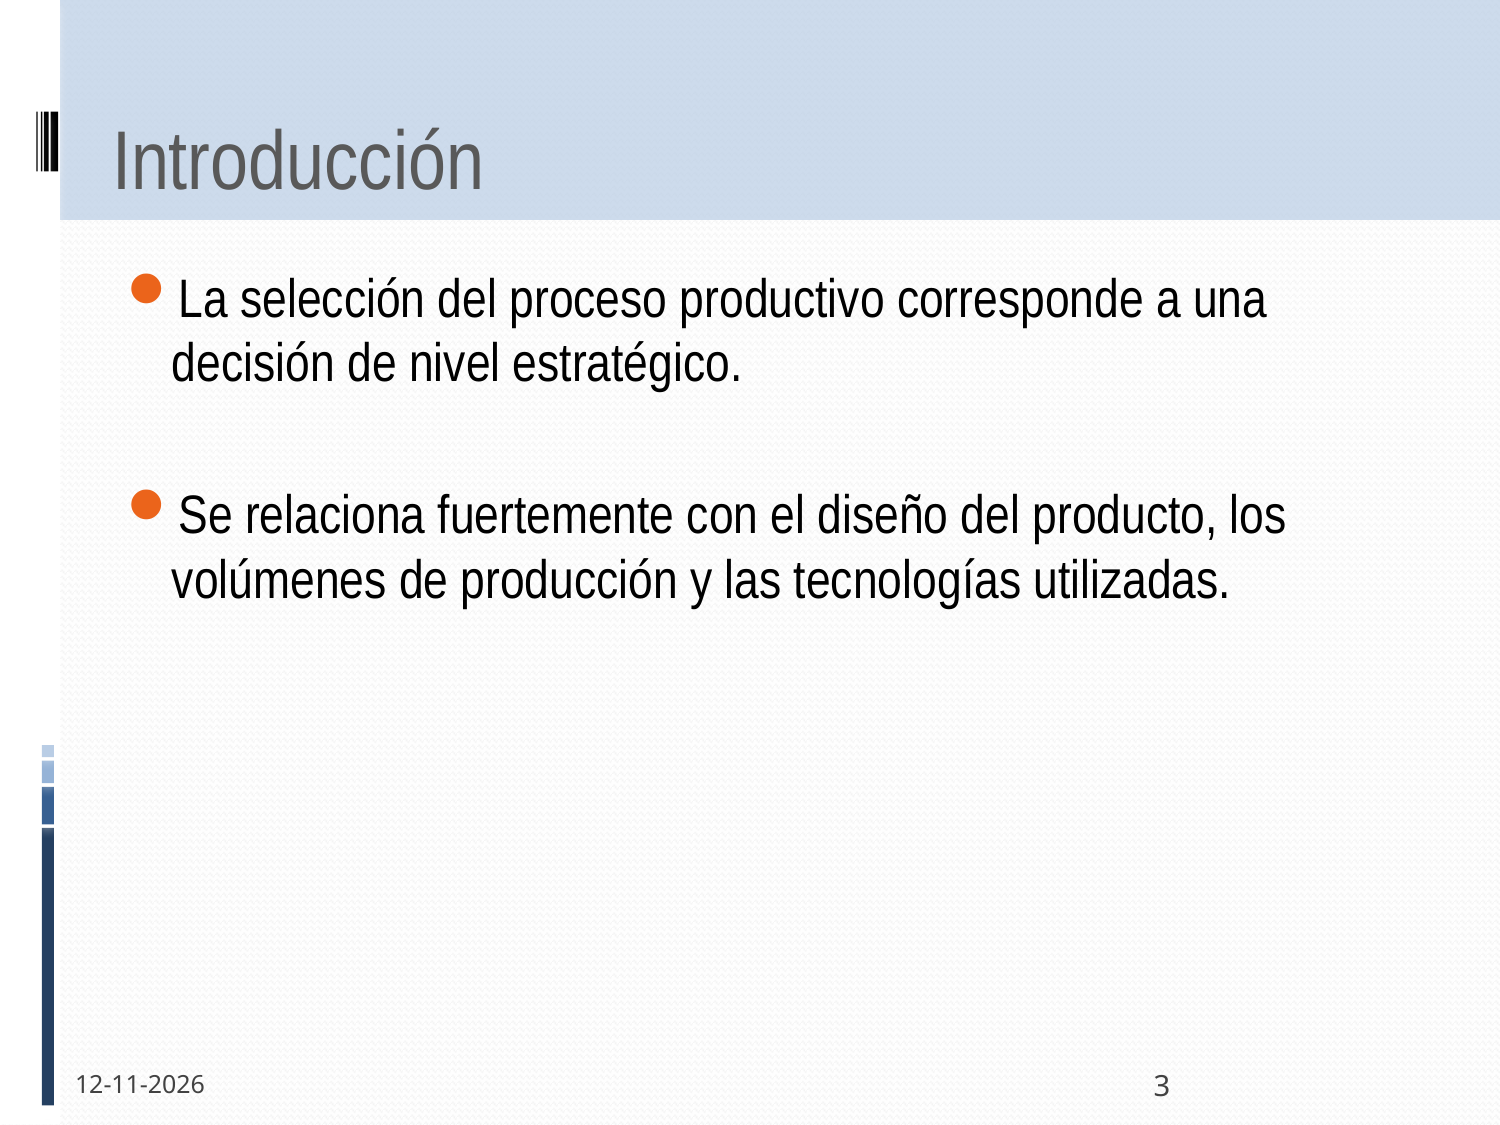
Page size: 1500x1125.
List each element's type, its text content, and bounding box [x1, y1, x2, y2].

title Introducción [111, 18, 1436, 207]
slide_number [75, 1042, 243, 1103]
list La selección del proceso productivo corresponde a una decisión de nivel estratégico. Se relaciona fuertemente con el diseño del producto, los volúmenes de producción y las tecnologías utilizadas. [111, 255, 1436, 1038]
slide_number 3 [1045, 1046, 1171, 1107]
